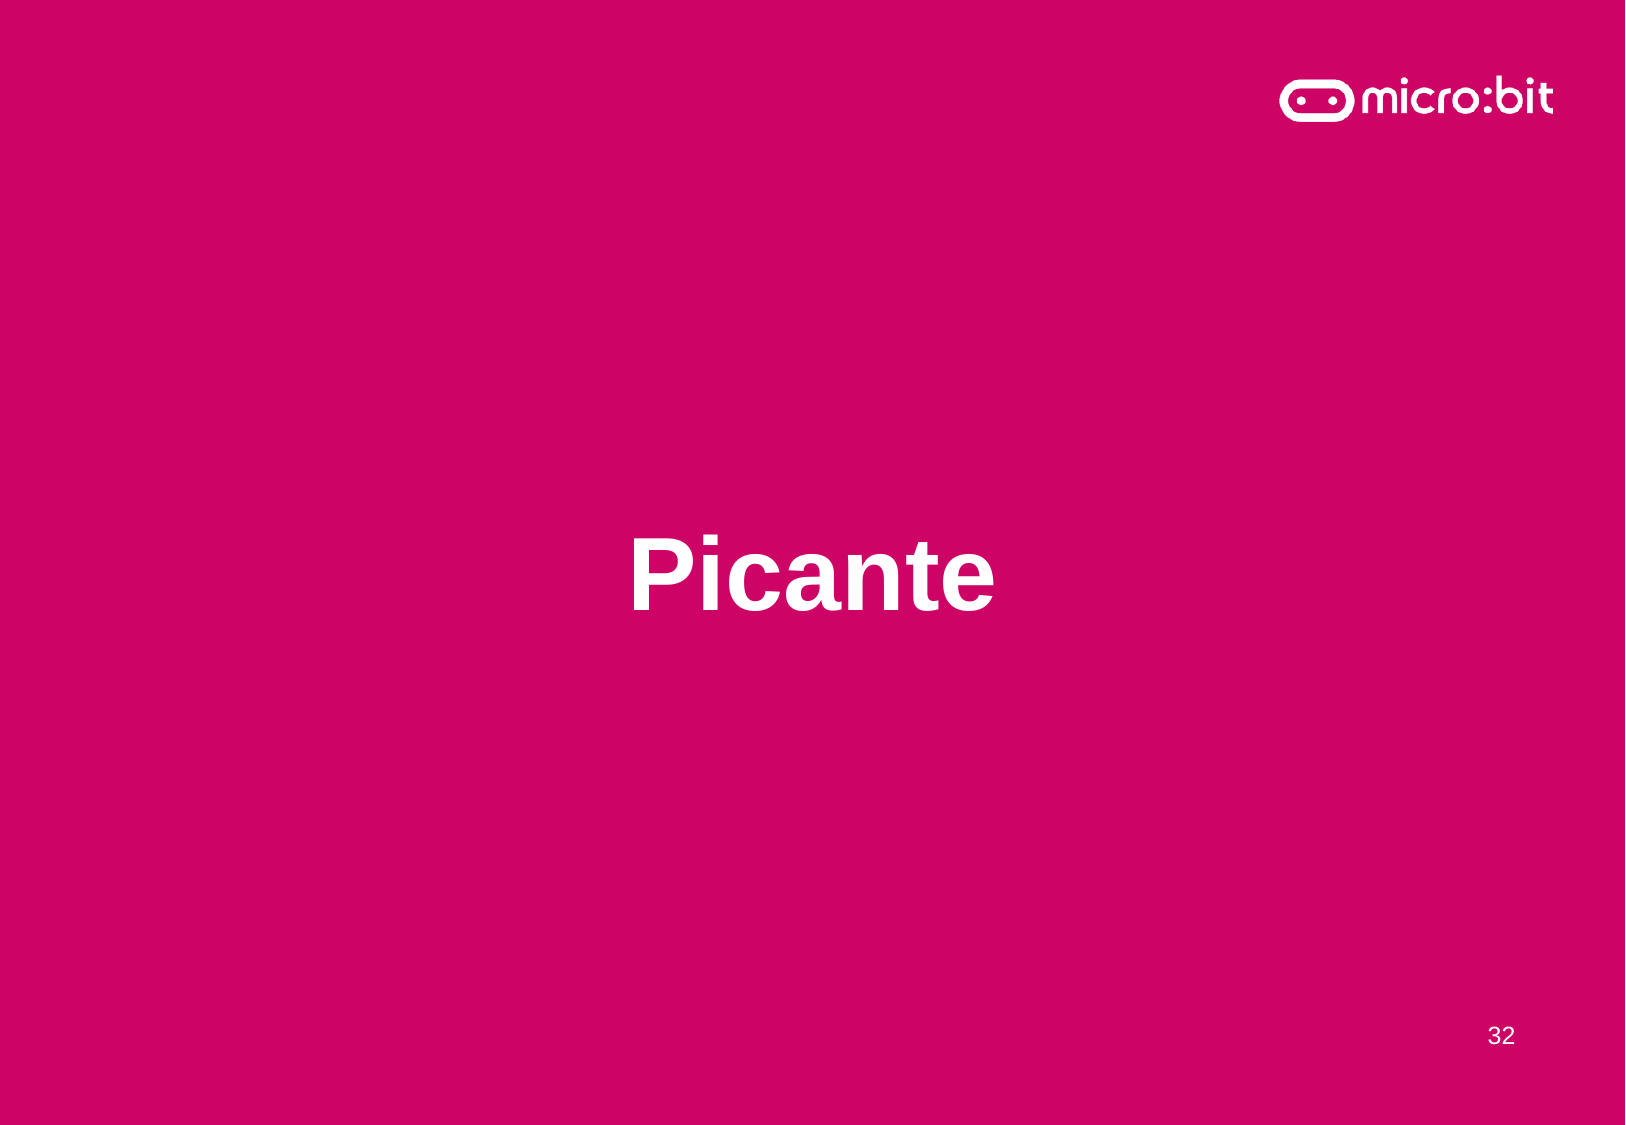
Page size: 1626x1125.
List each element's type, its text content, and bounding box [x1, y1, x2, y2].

picture [1279, 75, 1553, 122]
slide_number 32 [1164, 1004, 1531, 1065]
list Picante [373, 437, 1252, 687]
